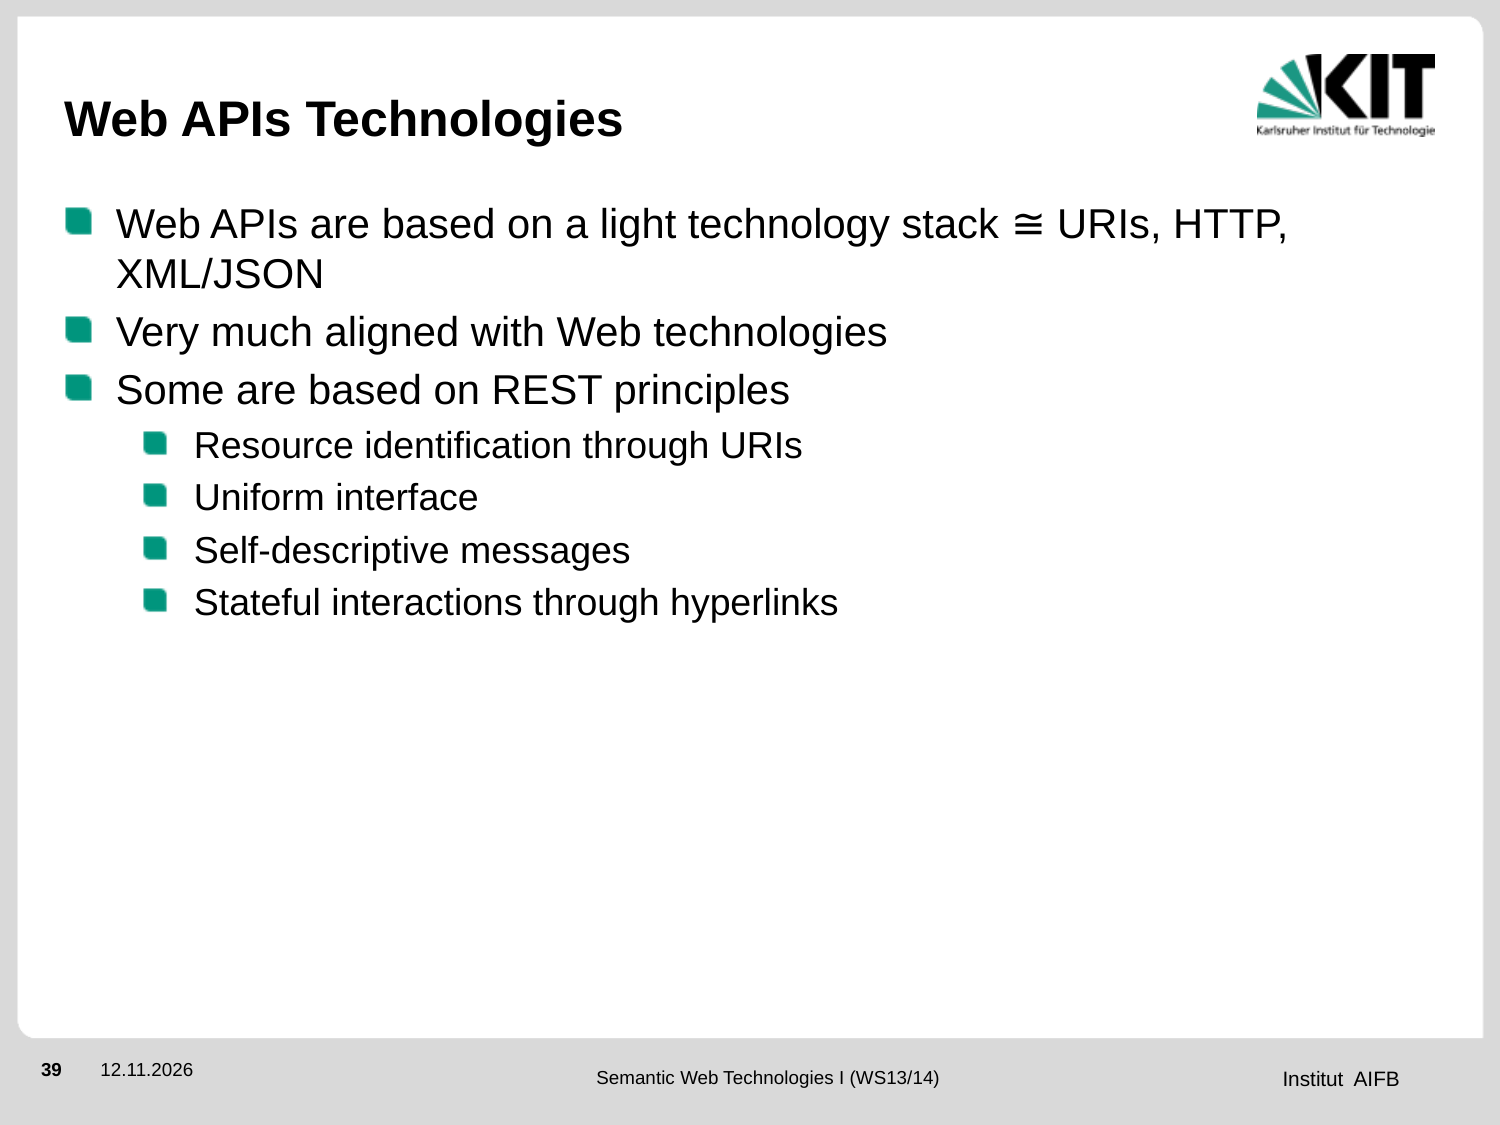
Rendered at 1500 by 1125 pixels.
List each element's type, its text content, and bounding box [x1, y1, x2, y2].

list Web APIs are based on a light technology stack ≅ URIs, HTTP, XML/JSON Very much aligned with Web technologies Some are based on REST principles Resource identification through URIs Uniform interface Self-descriptive messages Stateful interactions through hyperlinks [64, 196, 1436, 1000]
picture [0, 0, 1500, 1125]
title Web APIs Technologies [64, 54, 1198, 147]
